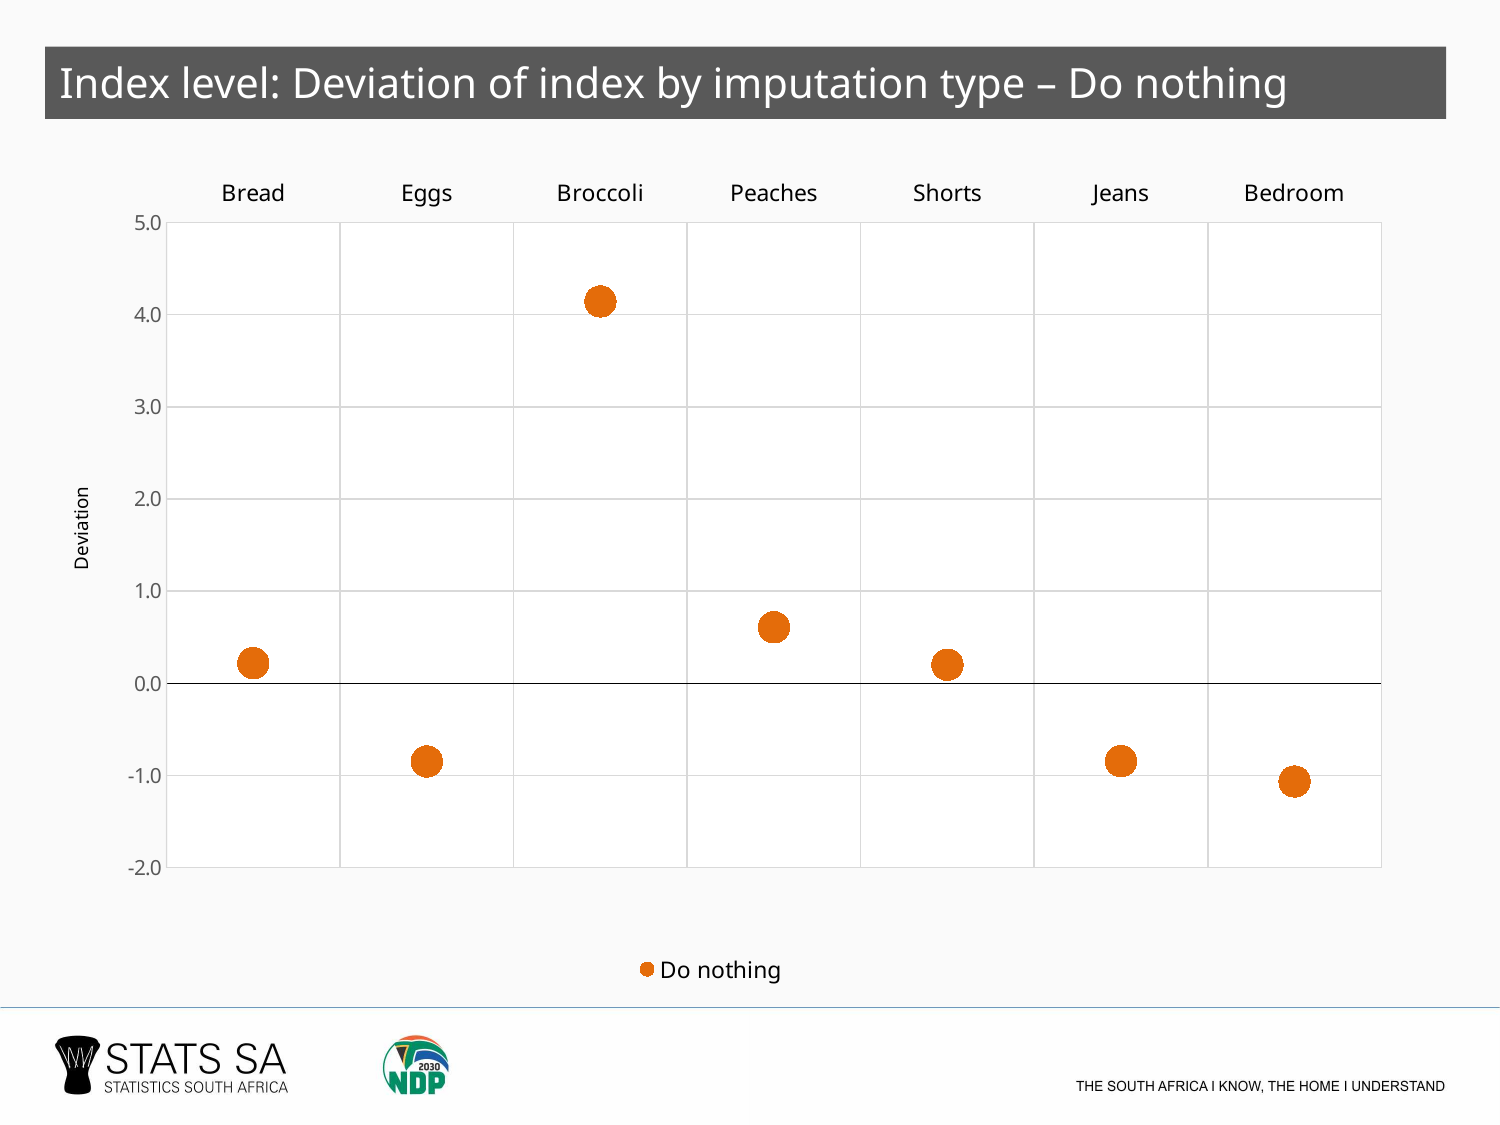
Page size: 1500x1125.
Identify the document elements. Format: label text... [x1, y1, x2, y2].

picture [0, 1007, 1500, 1125]
chart [15, 172, 1407, 992]
text_box Index level: Deviation of index by imputation type – Do nothing [45, 46, 1447, 119]
